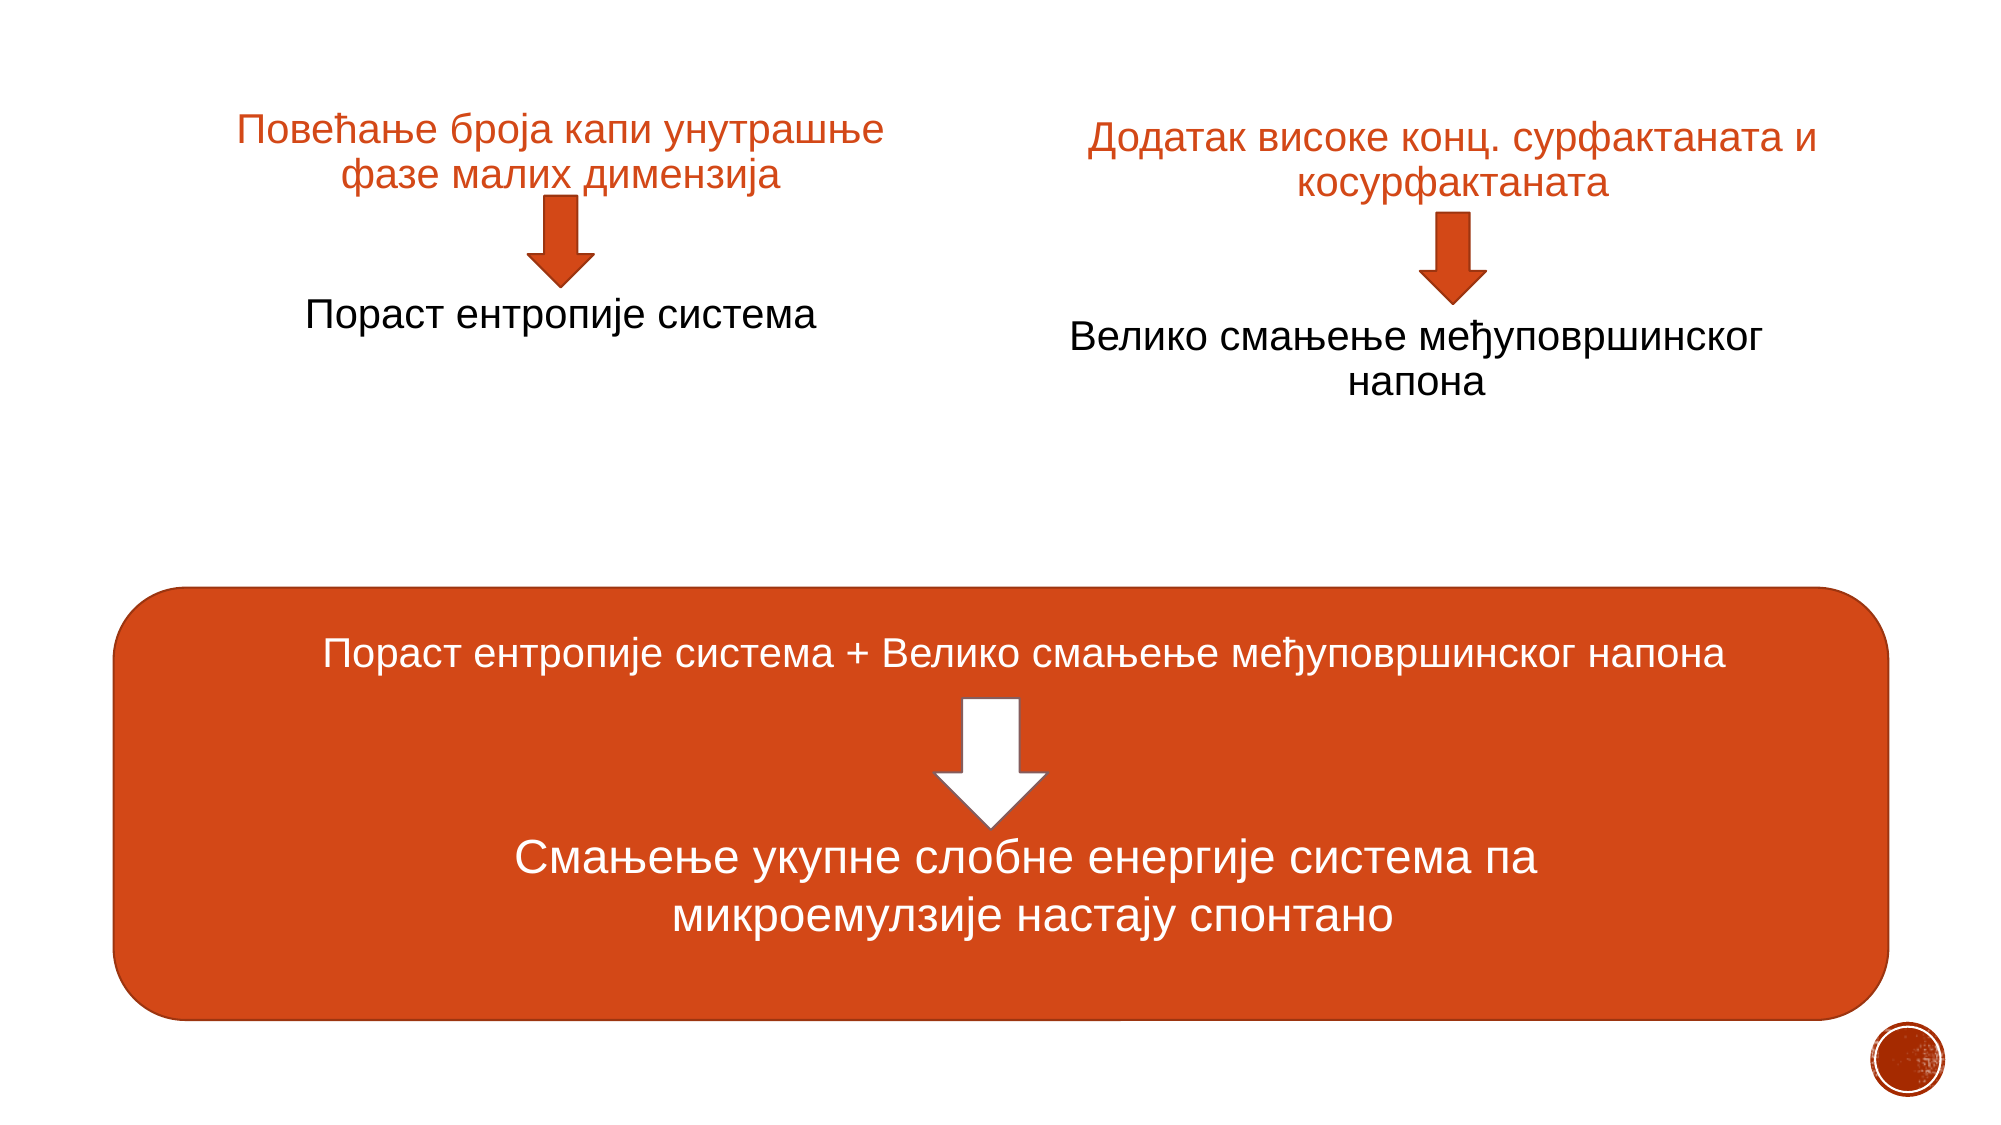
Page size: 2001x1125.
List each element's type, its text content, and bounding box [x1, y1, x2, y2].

text_box [932, 697, 1050, 831]
text_box [1418, 211, 1488, 305]
list Повећање броја капи унутрашње фазе малих димензија Пораст ентропије система [170, 99, 951, 588]
text_box [526, 194, 595, 289]
list Додатак високе конц. сурфактаната и косурфактаната [1062, 107, 1843, 213]
list Велико смањење међуповршинског напона [1026, 307, 1807, 586]
text_box [112, 586, 1890, 1022]
text_box Пораст ентропије система + Велико смањење међуповршинског напона Смањење укупне слобне енергије система па микроемулзије настају спонтано [307, 618, 1746, 994]
